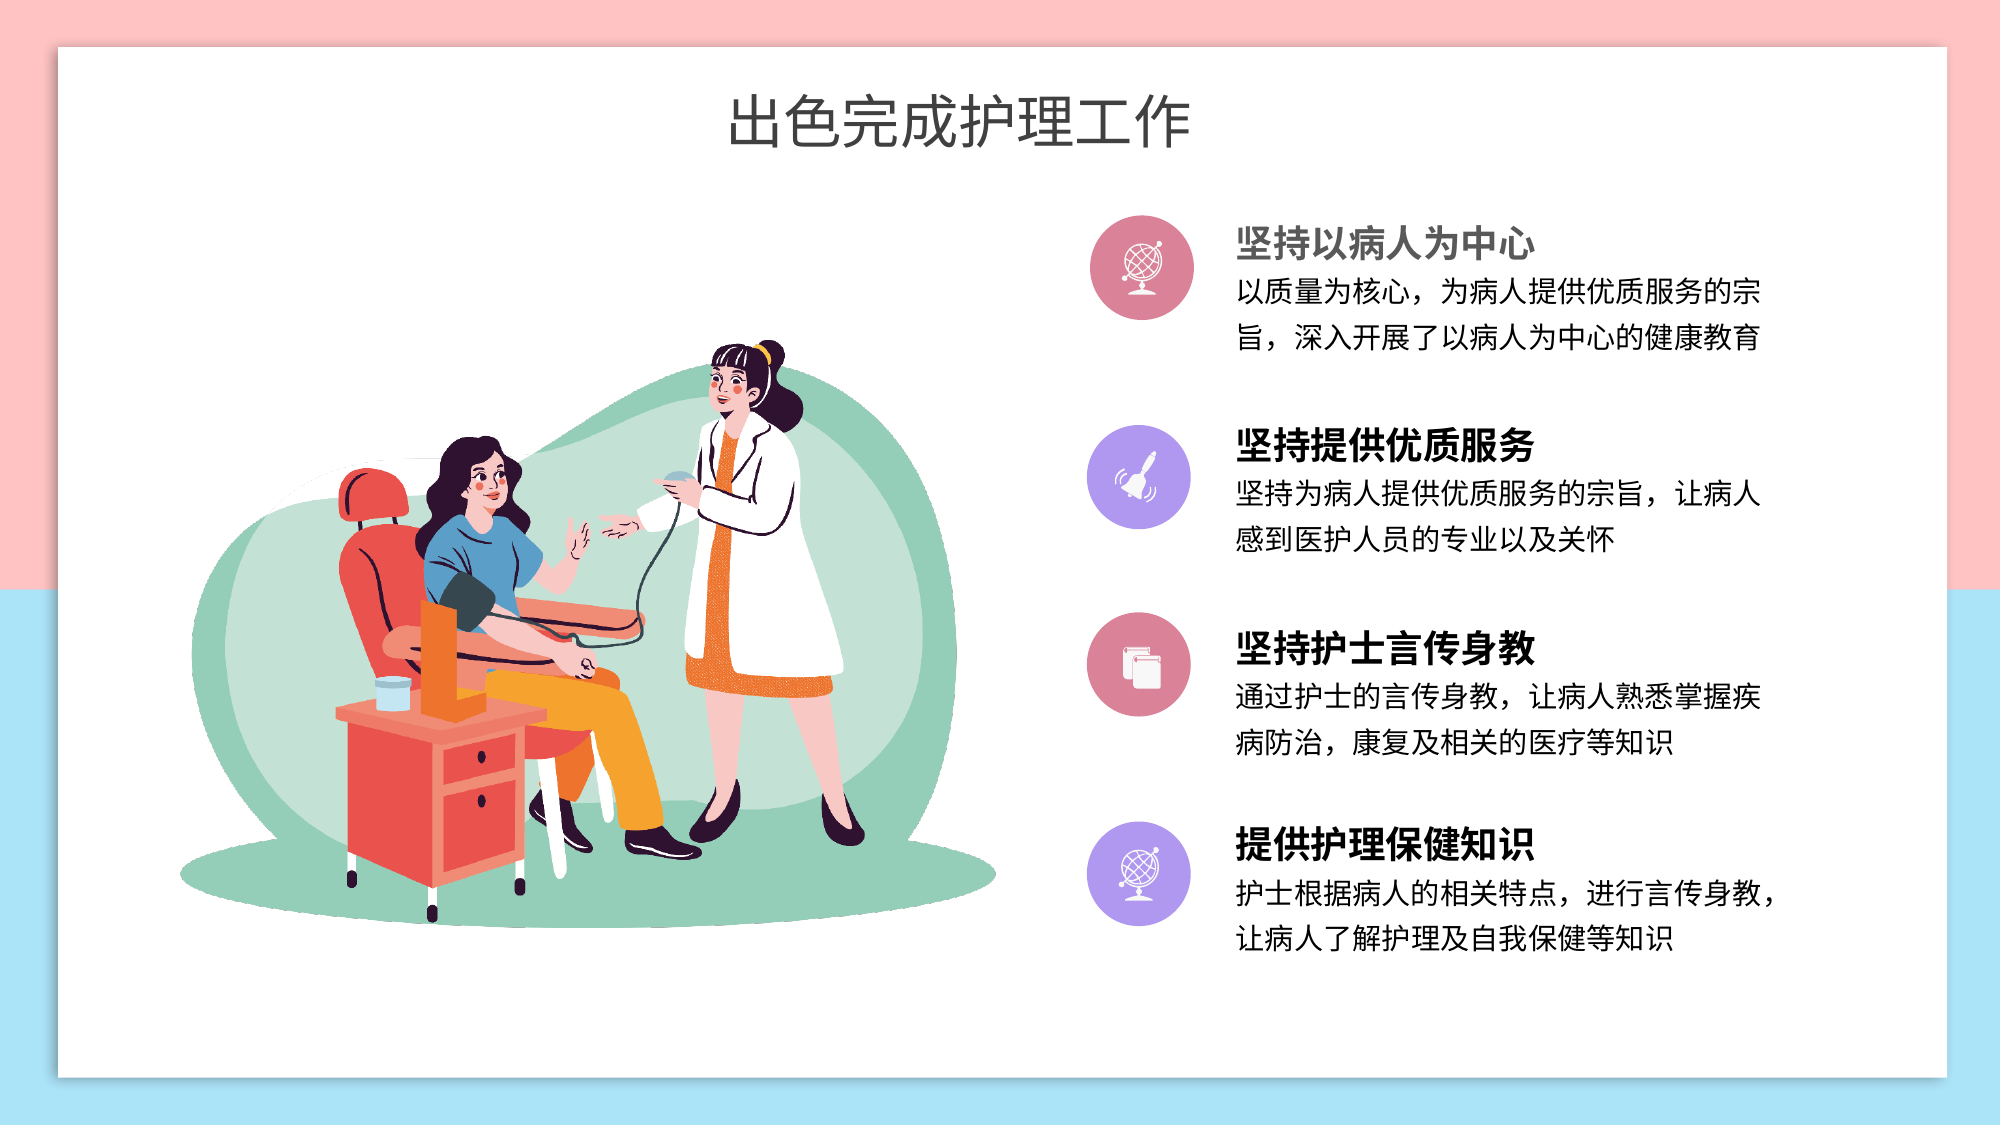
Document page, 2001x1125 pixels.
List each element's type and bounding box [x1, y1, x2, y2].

text_box [1220, 800, 1789, 965]
picture [0, 0, 2000, 1125]
text_box [1220, 198, 1789, 363]
text_box [1090, 215, 1194, 320]
text_box [1220, 603, 1789, 768]
text_box [1086, 424, 1191, 530]
text_box [1086, 821, 1191, 927]
text_box [1220, 401, 1789, 565]
text_box [1086, 612, 1191, 717]
